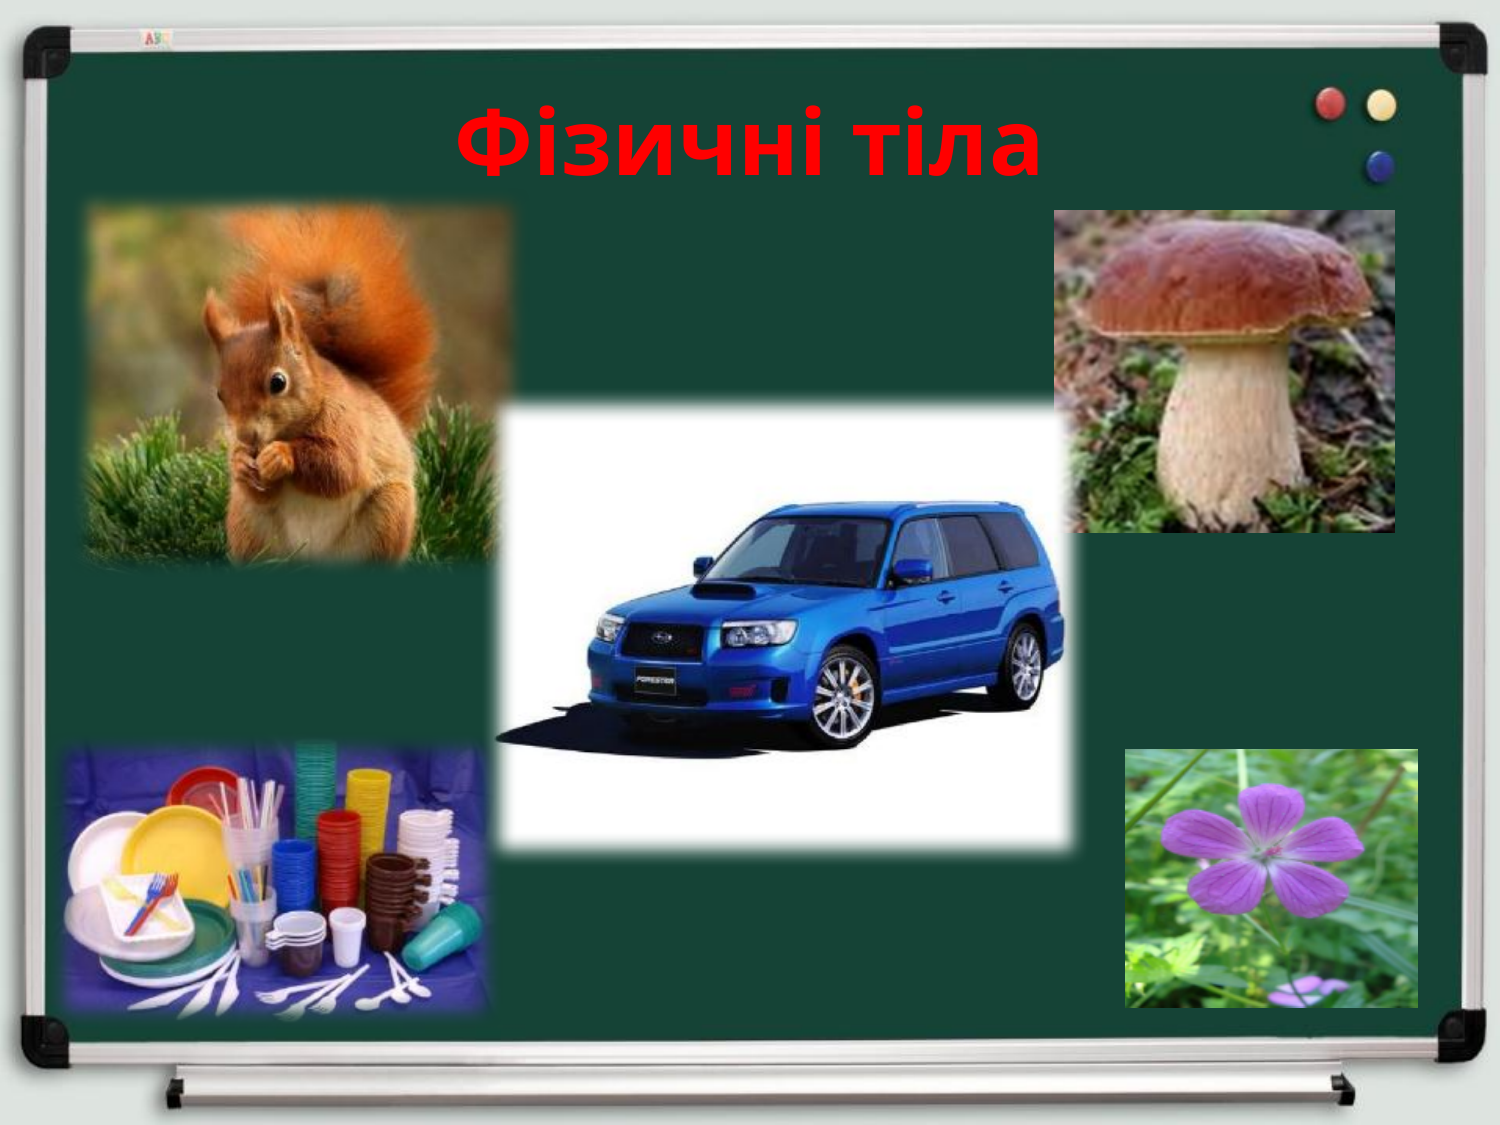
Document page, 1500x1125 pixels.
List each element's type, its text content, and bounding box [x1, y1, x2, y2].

picture [0, 0, 1500, 1125]
title Фізичні тіла [74, 44, 1426, 233]
